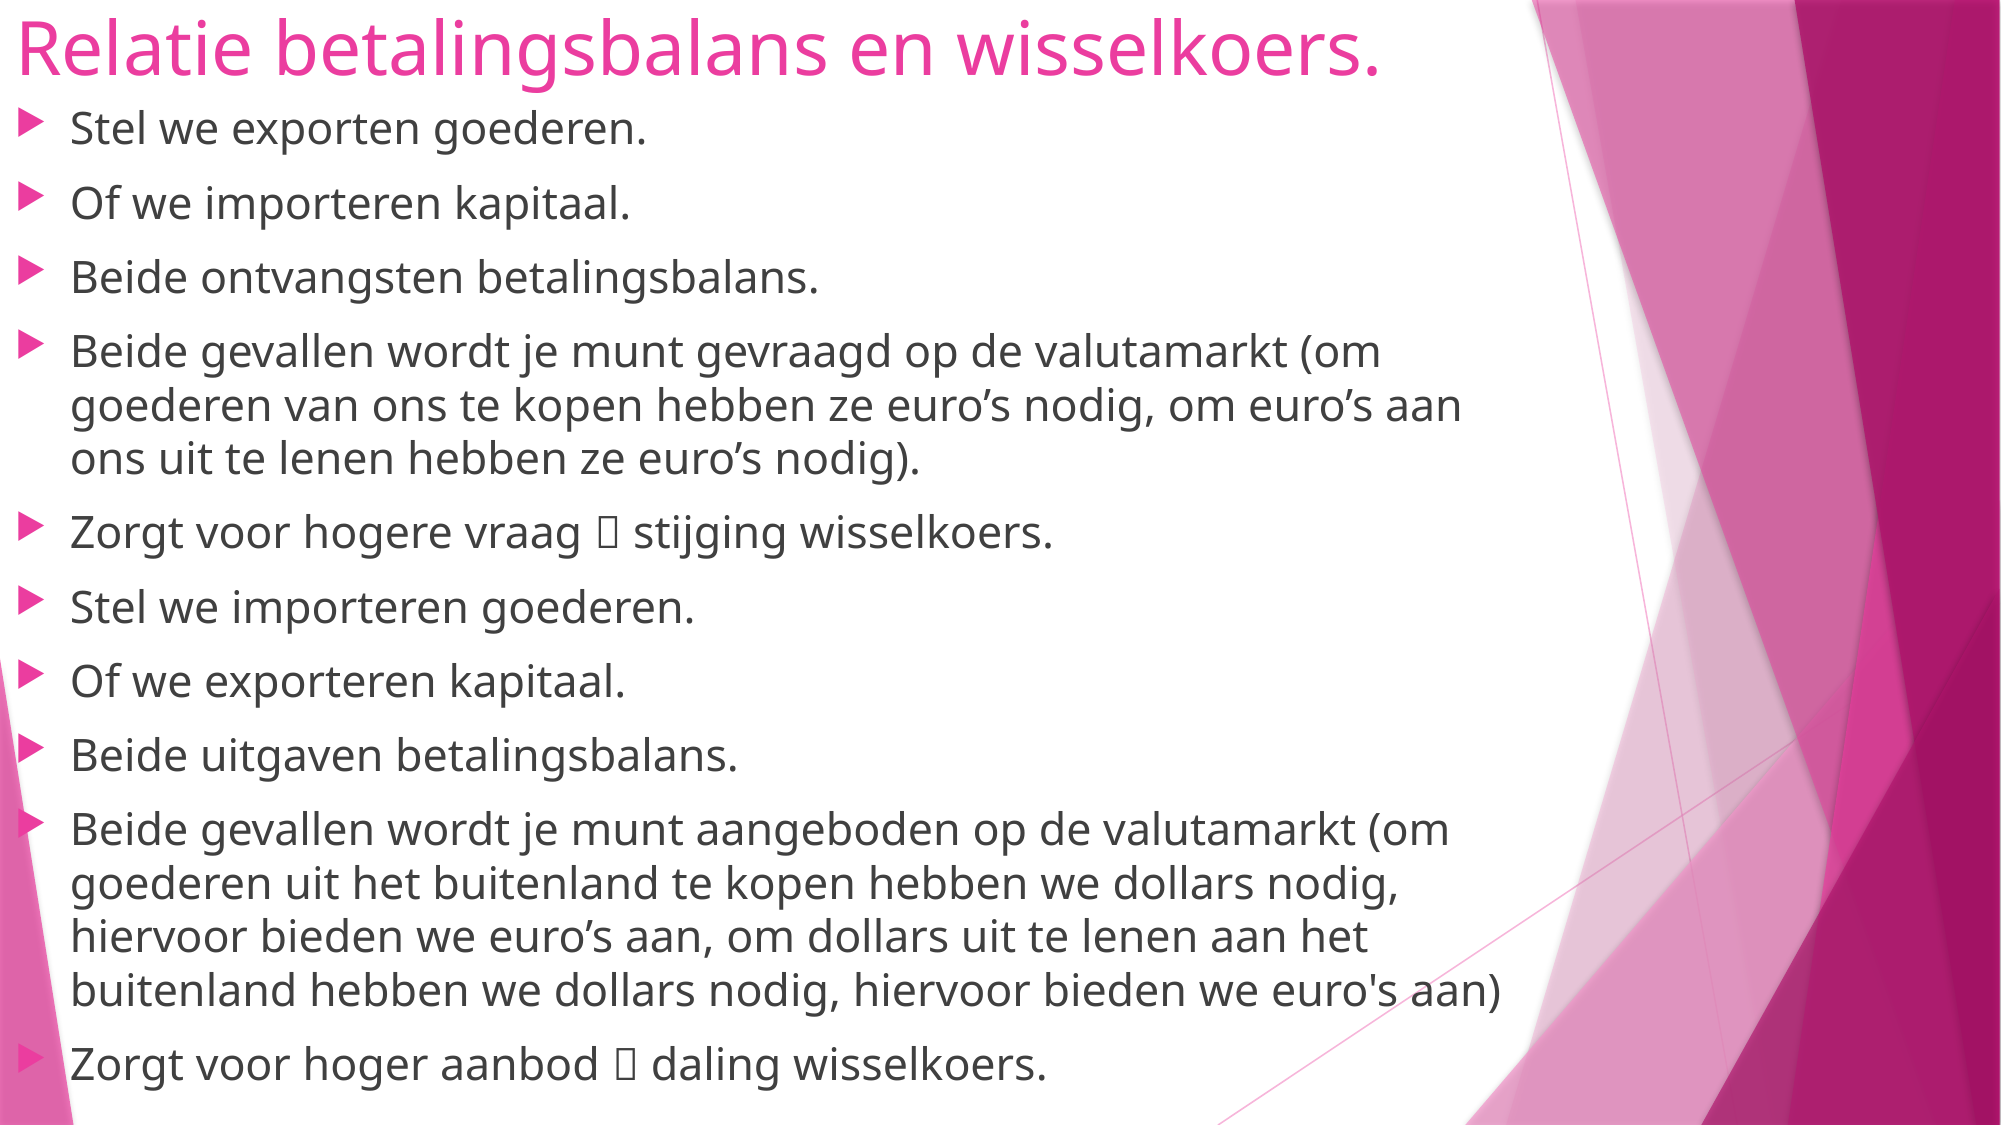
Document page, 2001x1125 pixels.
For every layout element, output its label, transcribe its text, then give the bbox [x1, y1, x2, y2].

list Stel we exporten goederen. Of we importeren kapitaal. Beide ontvangsten betalingsbalans. Beide gevallen wordt je munt gevraagd op de valutamarkt (om goederen van ons te kopen hebben ze euro’s nodig, om euro’s aan ons uit te lenen hebben ze euro’s nodig). Zorgt voor hogere vraag  stijging wisselkoers. Stel we importeren goederen. Of we exporteren kapitaal. Beide uitgaven betalingsbalans. Beide gevallen wordt je munt aangeboden op de valutamarkt (om goederen uit het buitenland te kopen hebben we dollars nodig, hiervoor bieden we euro’s aan, om dollars uit te lenen aan het buitenland hebben we dollars nodig, hiervoor bieden we euro's aan) Zorgt voor hoger aanbod  daling wisselkoers. [0, 92, 1522, 1125]
title Relatie betalingsbalans en wisselkoers. [0, 0, 1411, 92]
